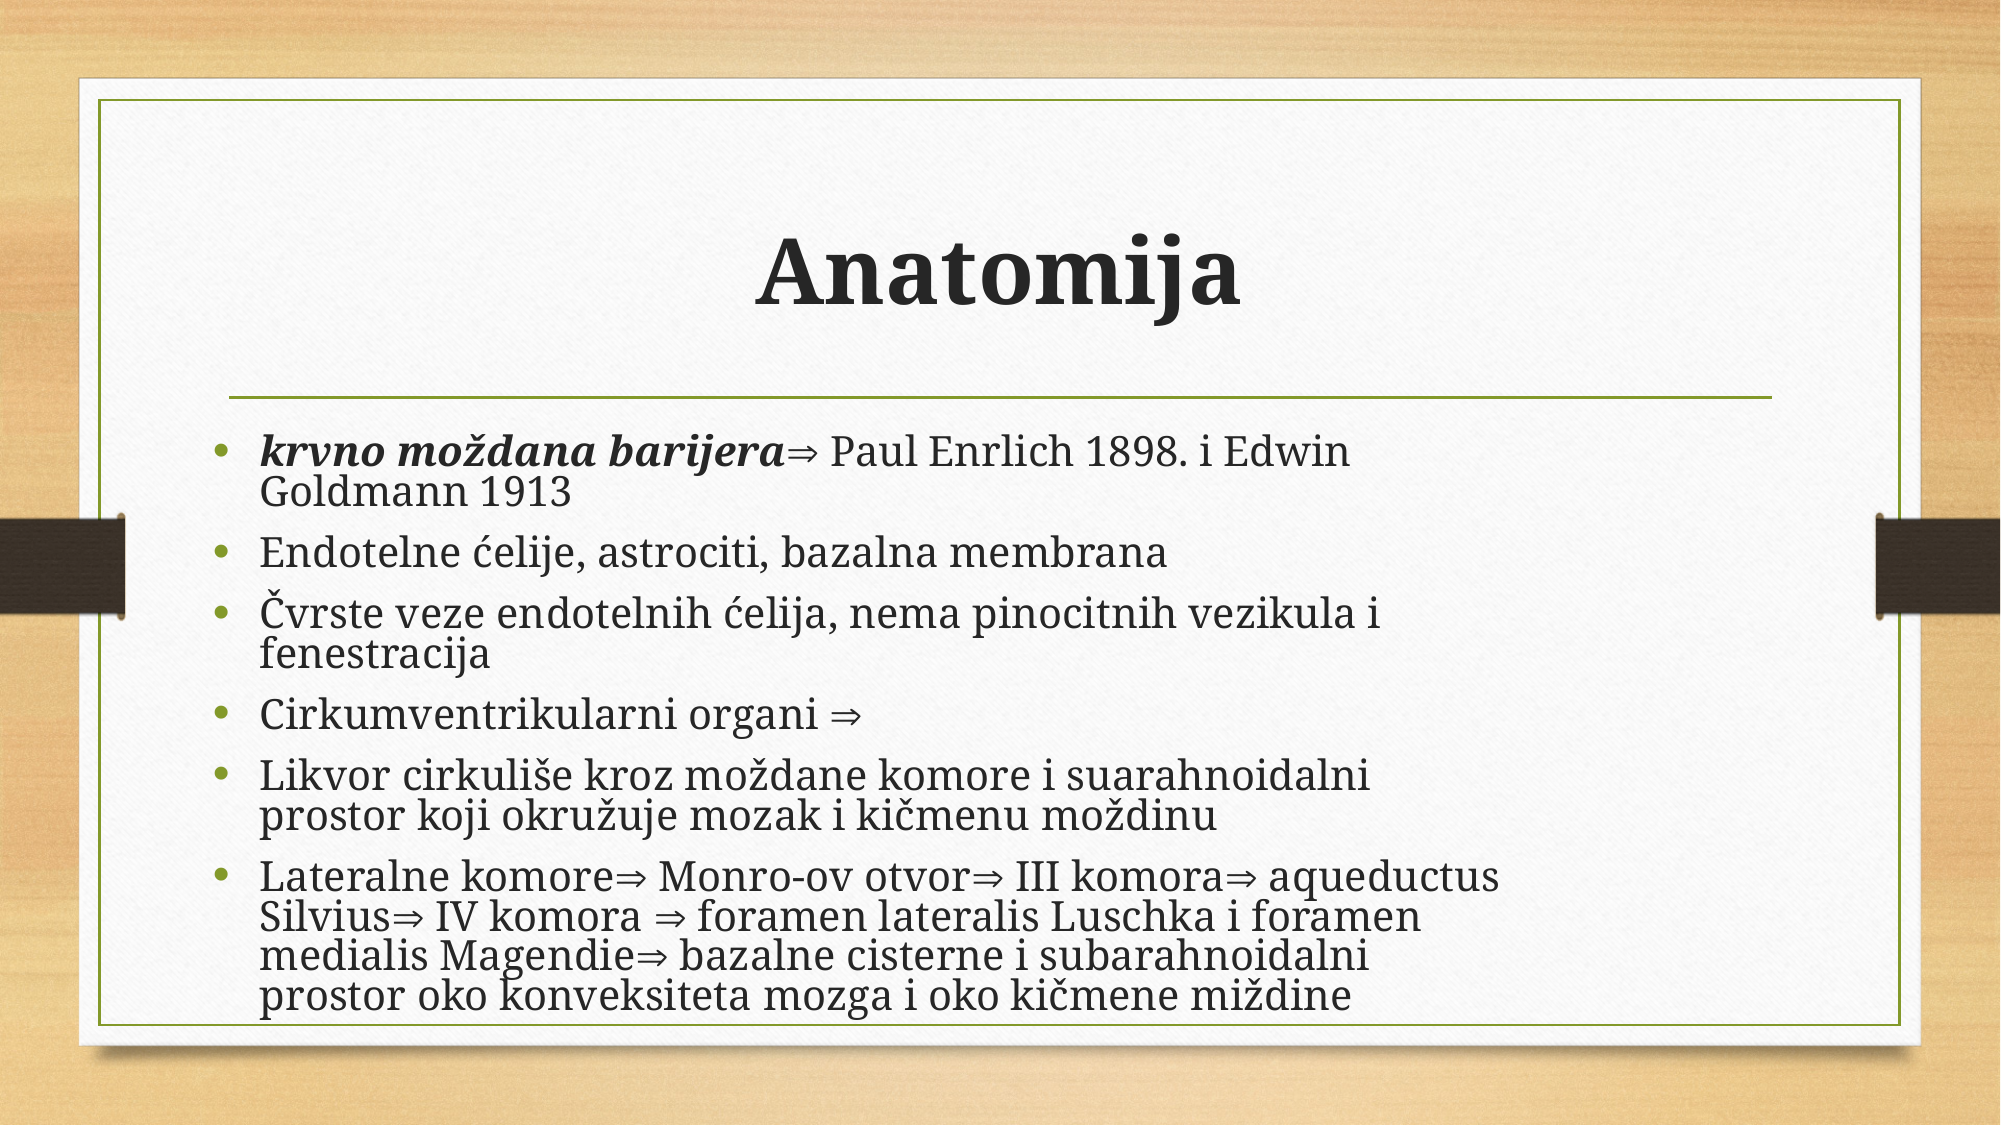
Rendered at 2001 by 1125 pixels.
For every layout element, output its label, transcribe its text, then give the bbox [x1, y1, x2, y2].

picture [0, 0, 2001, 1125]
list krvno moždana barijera Paul Enrlich 1898. i Edwin Goldmann 1913 Endotelne ćelije, astrociti, bazalna membrana Čvrste veze endotelnih ćelija, nema pinocitnih vezikula i fenestracija Cirkumventrikularni organi  Likvor cirkuliše kroz moždane komore i suarahnoidalni prostor koji okružuje mozak i kičmenu moždinu Lateralne komore Monro-ov otvor III komora aqueductus Silvius IV komora  foramen lateralis Luschka i foramen medialis Magendie bazalne cisterne i subarahnoidalni prostor oko konveksiteta mozga i oko kičmene miždine [197, 427, 1527, 1125]
title Anatomija [212, 161, 1788, 375]
